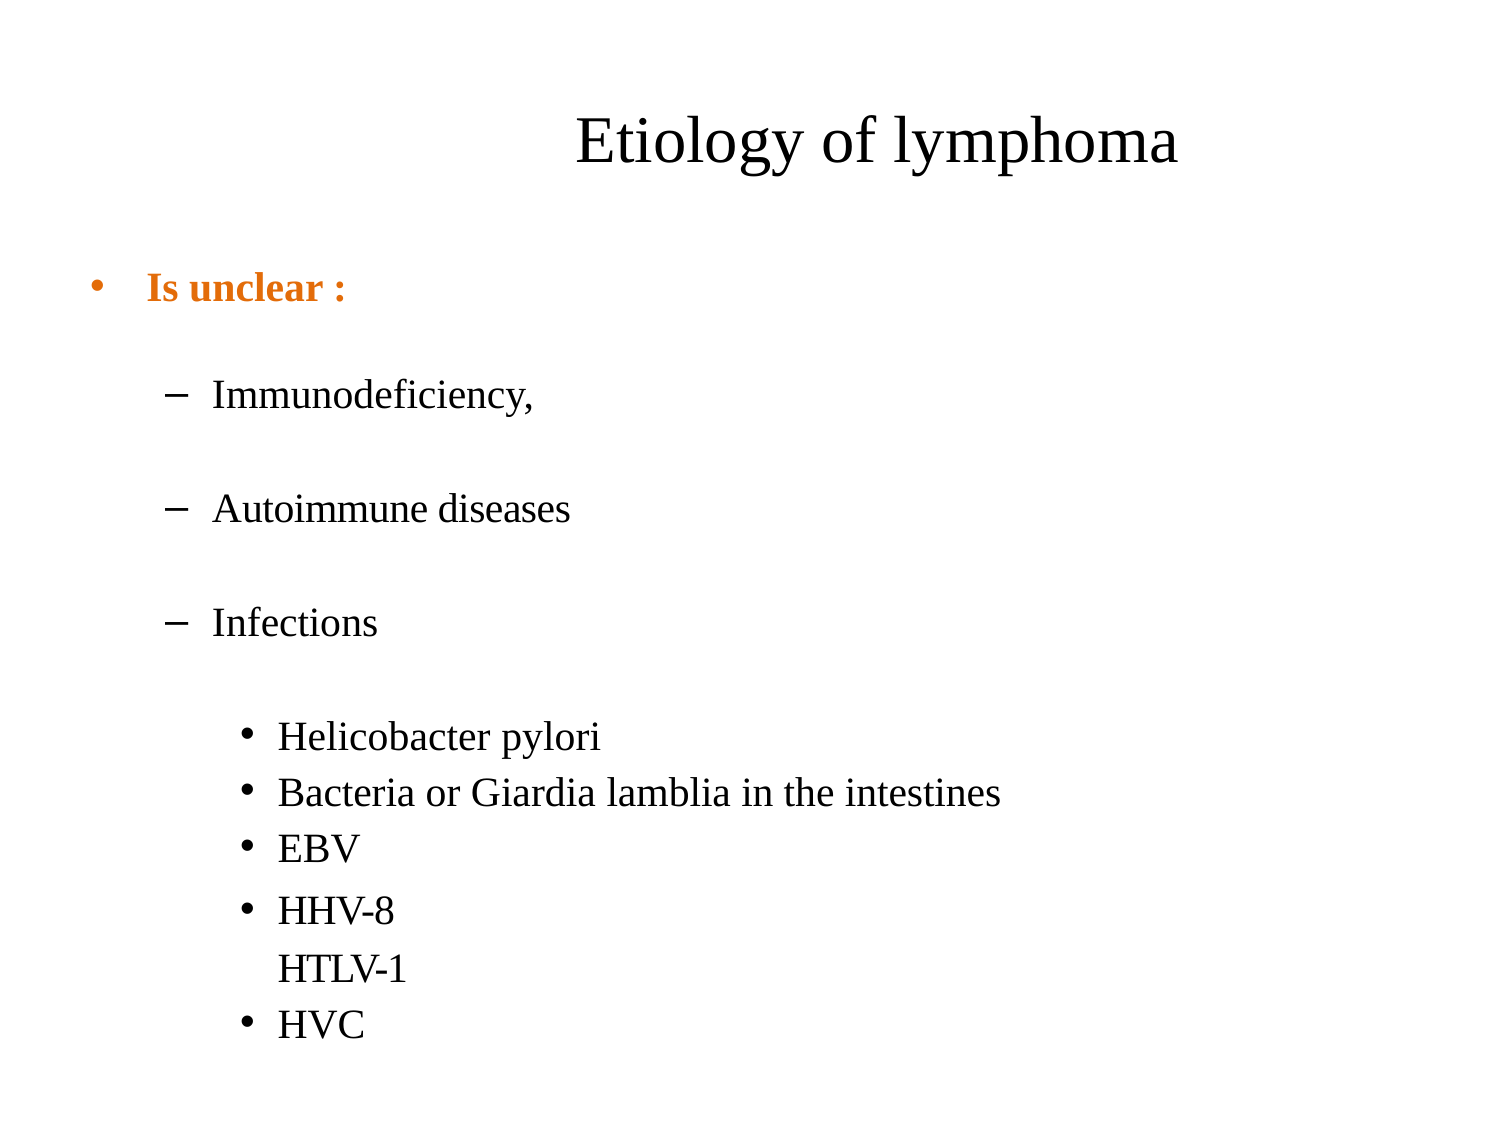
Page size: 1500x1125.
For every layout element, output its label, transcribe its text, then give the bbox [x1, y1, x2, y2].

title Еtiology of lymphoma [75, 0, 1425, 230]
text_box Is unclear : Immunodeficiency, Аutoimmune diseases Infections Helicobacter pylori Bacteria or Giardia lamblia in the intestines EBV HHV-8 HTLV-1 HVC [87, 259, 1329, 1047]
